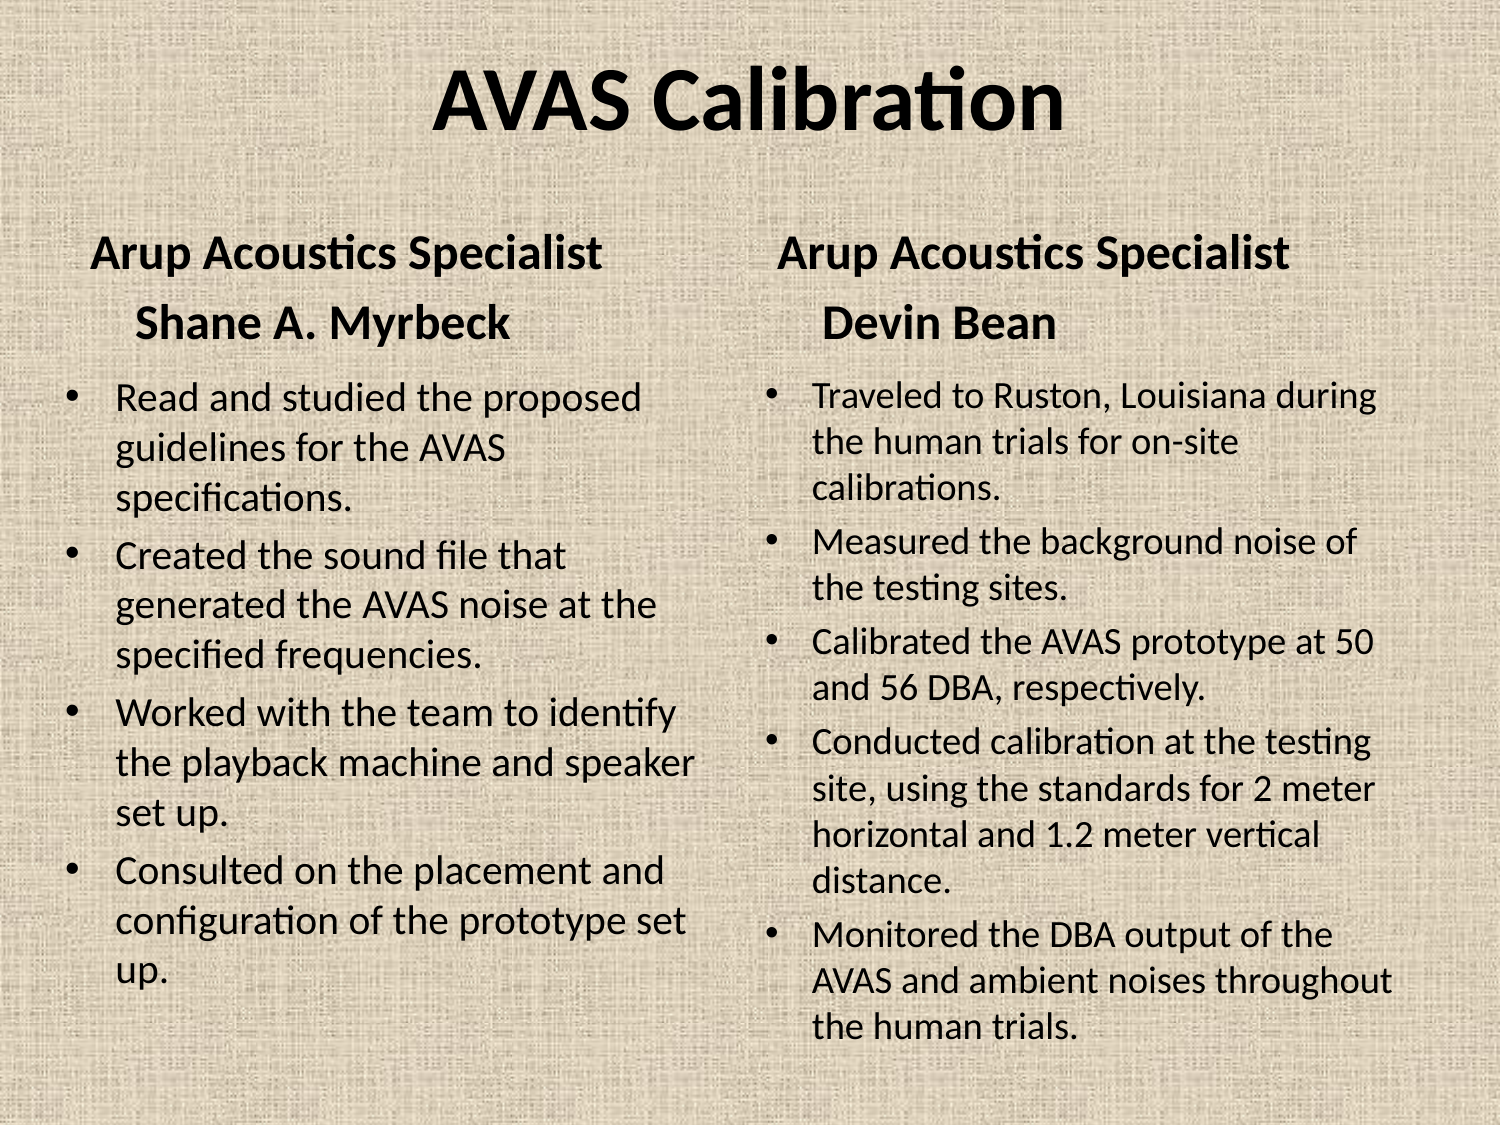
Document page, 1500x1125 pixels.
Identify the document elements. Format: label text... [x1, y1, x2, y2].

title AVAS Calibration [75, 0, 1425, 188]
list Arup Acoustics Specialist Devin Bean [761, 251, 1425, 357]
picture [0, 0, 1500, 1125]
list Arup Acoustics Specialist Shane A. Myrbeck [75, 251, 738, 357]
list Read and studied the proposed guidelines for the AVAS specifications. Created the sound file that generated the AVAS noise at the specified frequencies. Worked with the team to identify the playback machine and speaker set up. Consulted on the placement and configuration of the prototype set up. [50, 362, 713, 1011]
list Traveled to Ruston, Louisiana during the human trials for on-site calibrations. Measured the background noise of the testing sites. Calibrated the AVAS prototype at 50 and 56 DBA, respectively. Conducted calibration at the testing site, using the standards for 2 meter horizontal and 1.2 meter vertical distance. Monitored the DBA output of the AVAS and ambient noises throughout the human trials. [750, 362, 1425, 1063]
